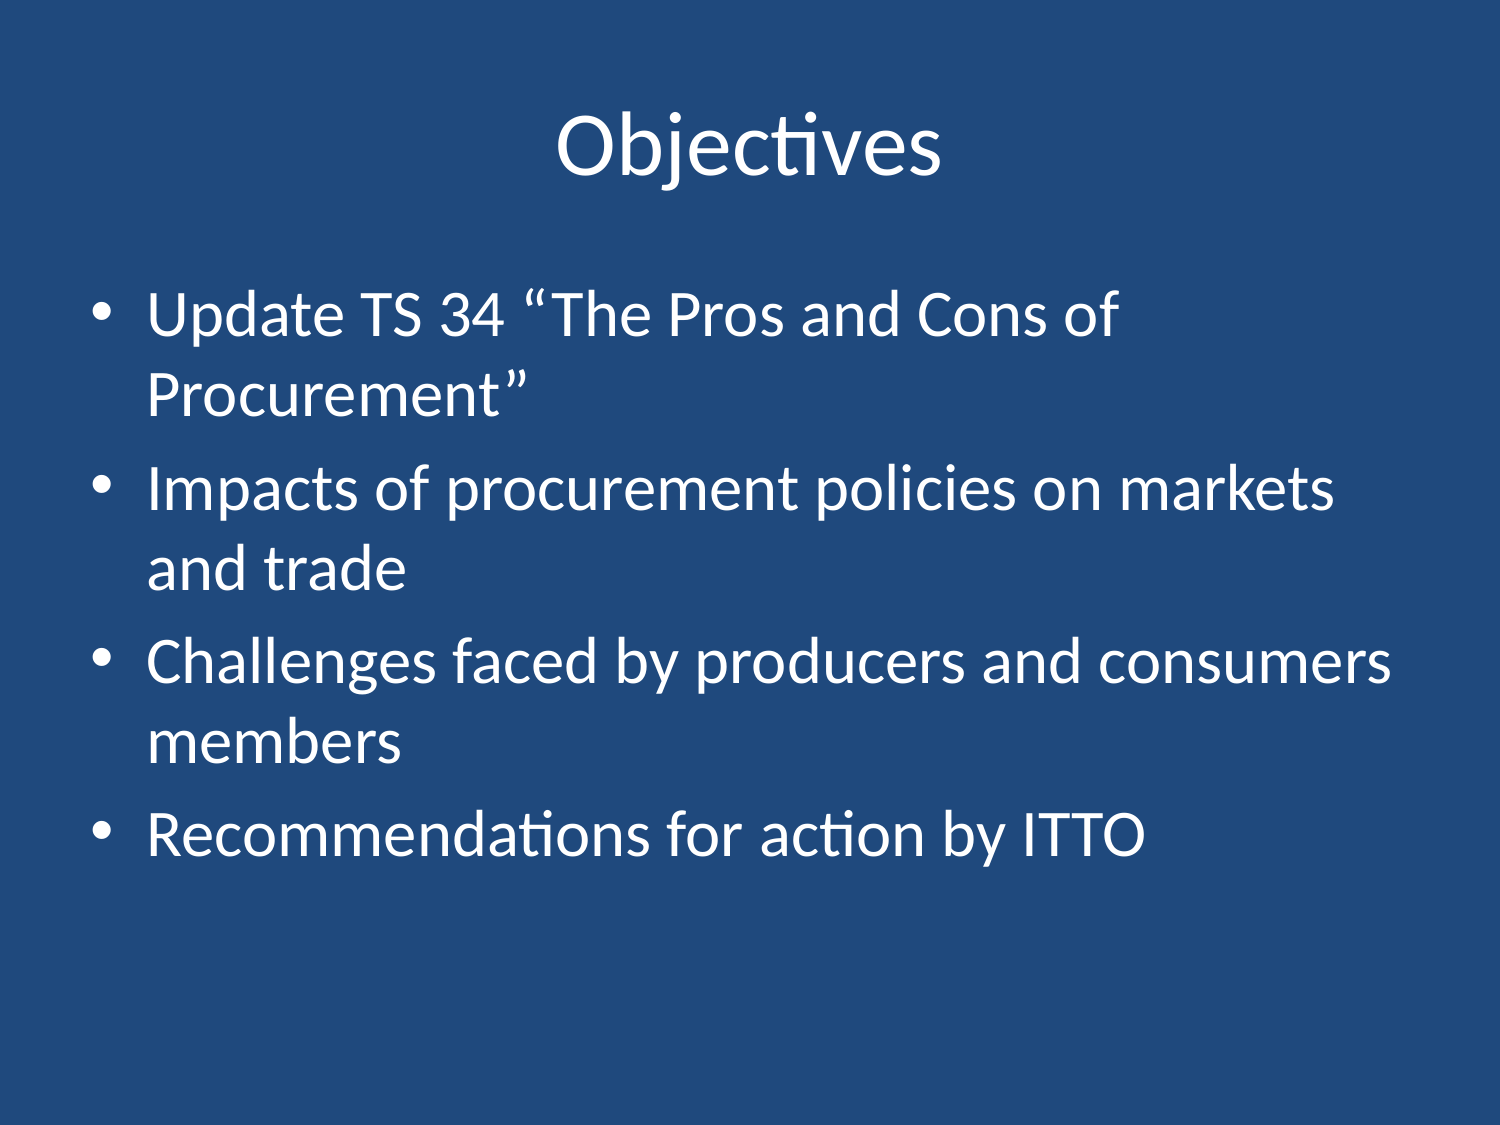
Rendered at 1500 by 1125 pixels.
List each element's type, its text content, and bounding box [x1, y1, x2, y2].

title Objectives [75, 45, 1425, 233]
list Update TS 34 “The Pros and Cons of Procurement” Impacts of procurement policies on markets and trade Challenges faced by producers and consumers members Recommendations for action by ITTO [75, 262, 1425, 1005]
